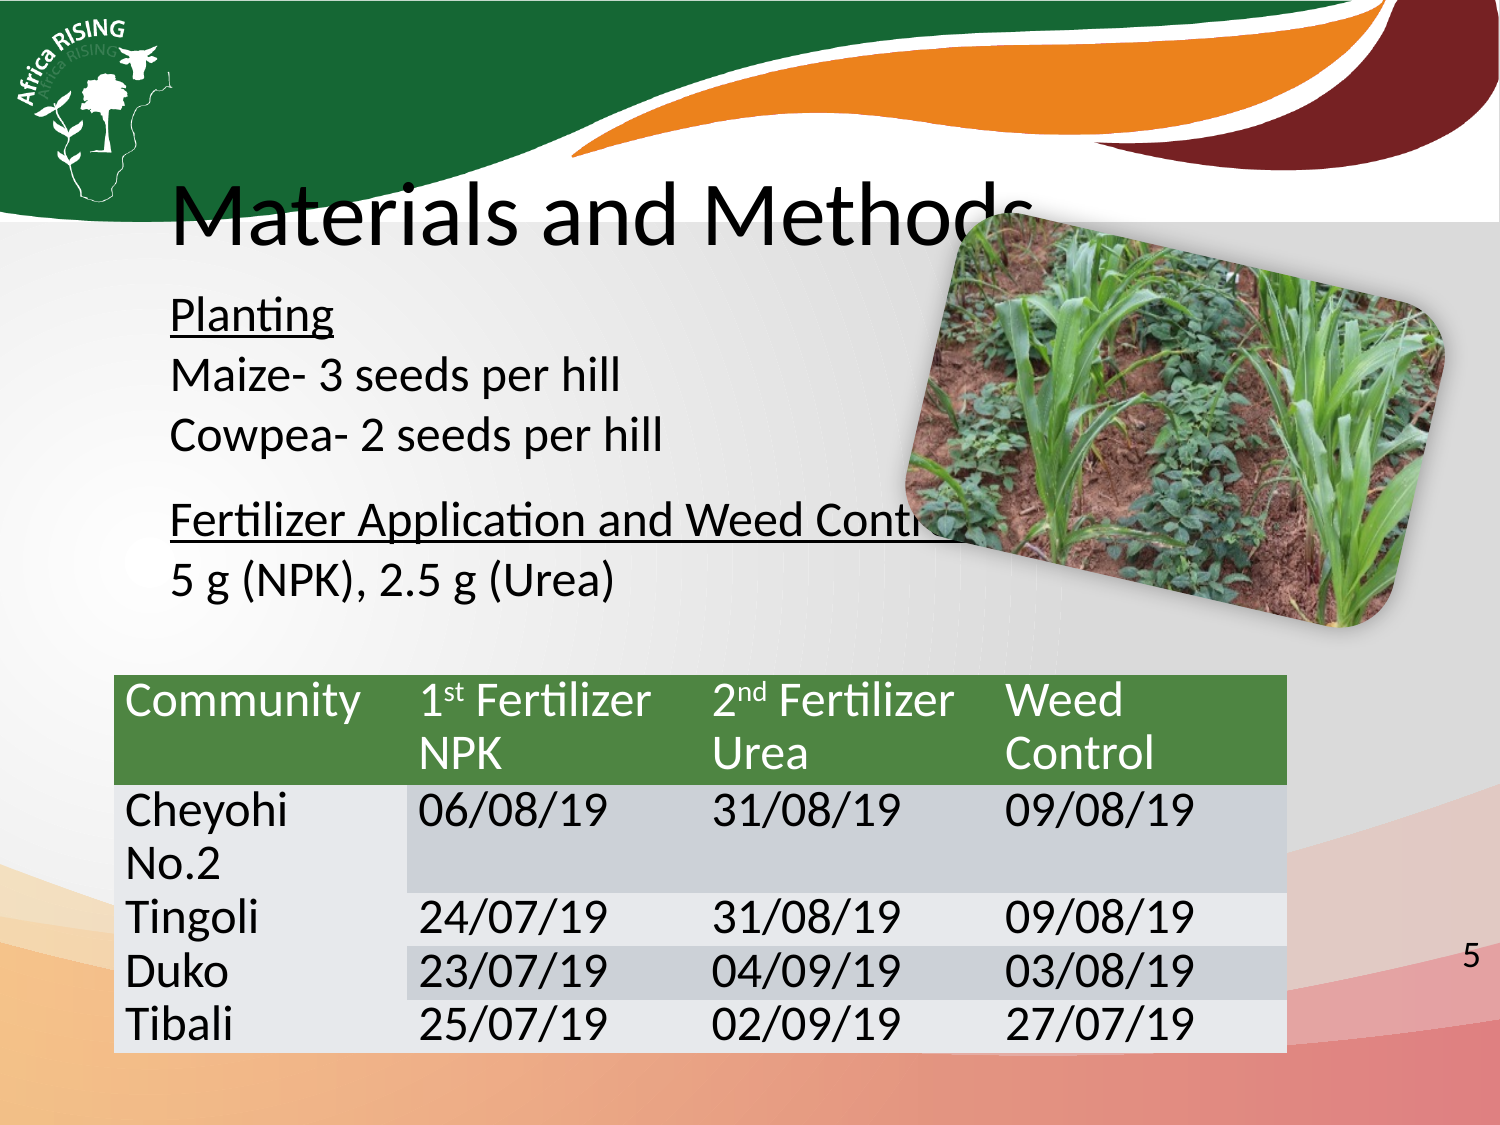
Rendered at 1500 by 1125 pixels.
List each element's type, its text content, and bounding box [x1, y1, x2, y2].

table_cell 24/07/19 [407, 893, 701, 946]
table_cell Duko [114, 946, 407, 1000]
table_header Weed Control [994, 675, 1287, 785]
table_header Community [114, 675, 407, 785]
table_cell 06/08/19 [407, 785, 701, 893]
table_cell 25/07/19 [407, 1000, 701, 1053]
table_cell 27/07/19 [994, 1000, 1287, 1053]
table_cell 31/08/19 [701, 785, 994, 893]
subtitle Planting Maize- 3 seeds per hill Cowpea- 2 seeds per hill Fertilizer Application and Weed Control 5 g (NPK), 2.5 g (Urea) [169, 281, 1318, 920]
title Materials and Methods [169, 141, 1252, 264]
table_cell 03/08/19 [994, 946, 1287, 1000]
table_cell 23/07/19 [407, 946, 701, 1000]
slide_number 5 [1391, 919, 1482, 985]
table_header 2nd Fertilizer Urea [701, 675, 994, 785]
table_cell 04/09/19 [701, 946, 994, 1000]
table_cell 31/08/19 [701, 893, 994, 946]
table_header 1st Fertilizer NPK [407, 675, 701, 785]
table_cell Tibali [114, 1000, 407, 1053]
picture [0, 0, 1499, 222]
table_cell Cheyohi No.2 [114, 785, 407, 893]
picture [905, 212, 1445, 628]
table_cell 02/09/19 [701, 1000, 994, 1053]
table_cell 09/08/19 [994, 785, 1287, 893]
table_cell Tingoli [114, 893, 407, 946]
table_cell 09/08/19 [994, 893, 1287, 946]
